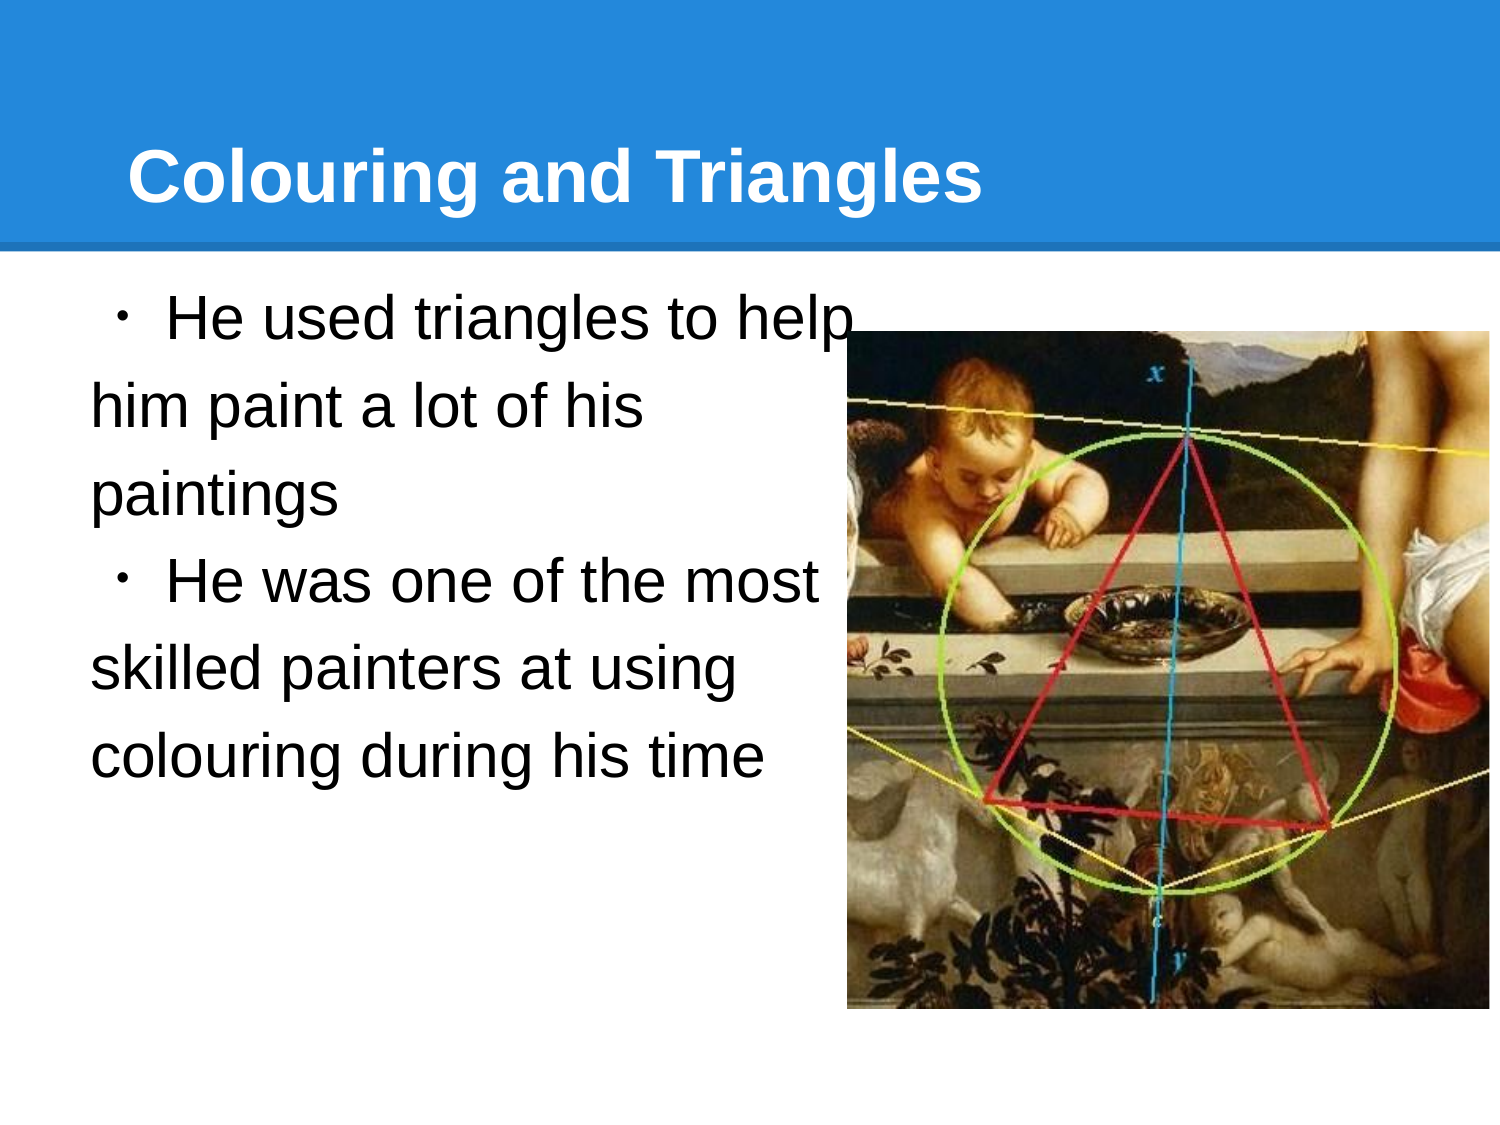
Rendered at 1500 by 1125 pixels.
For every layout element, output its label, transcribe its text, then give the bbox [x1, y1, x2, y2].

list He used triangles to help him paint a lot of his paintings He was one of the most skilled painters at using colouring during his time [75, 262, 1425, 980]
text_box [847, 331, 1490, 1009]
title Colouring and Triangles [75, 14, 1425, 233]
